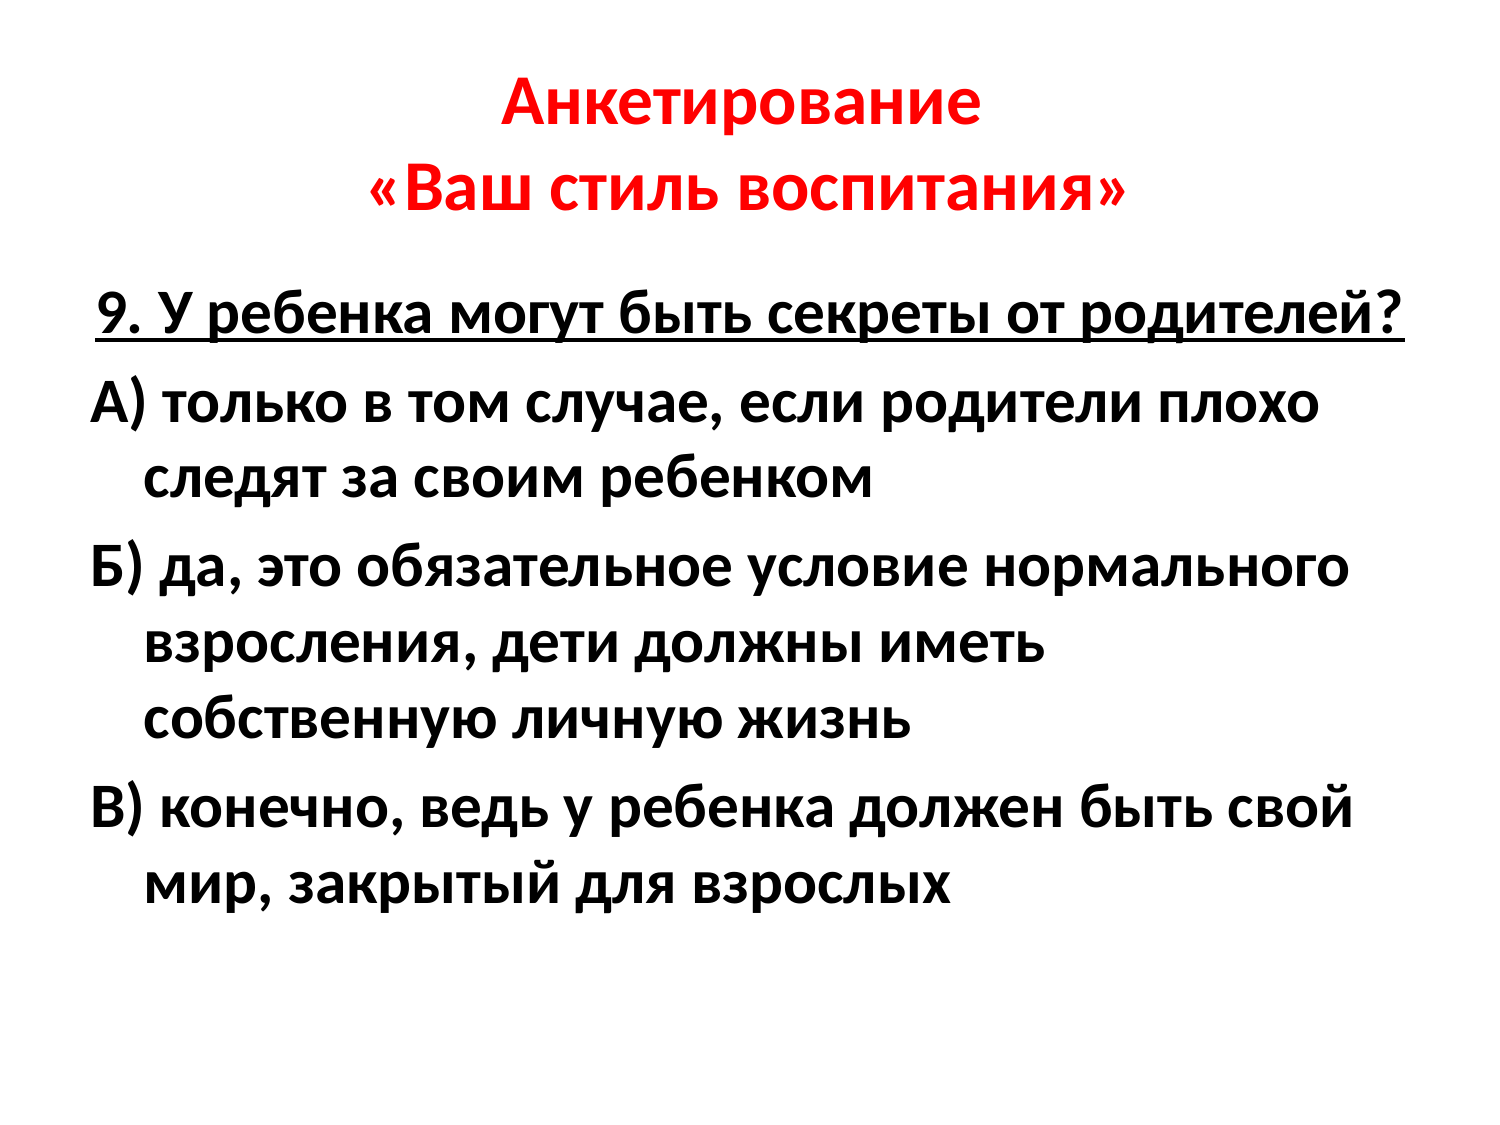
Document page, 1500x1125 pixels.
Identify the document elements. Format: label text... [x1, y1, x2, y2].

title Анкетирование «Ваш стиль воспитания» [75, 45, 1425, 233]
list 9. У ребенка могут быть секреты от родителей? А) только в том случае, если родители плохо следят за своим ребенком Б) да, это обязательное условие нормального взросления, дети должны иметь собственную личную жизнь В) конечно, ведь у ребенка должен быть свой мир, закрытый для взрослых [75, 262, 1425, 1005]
